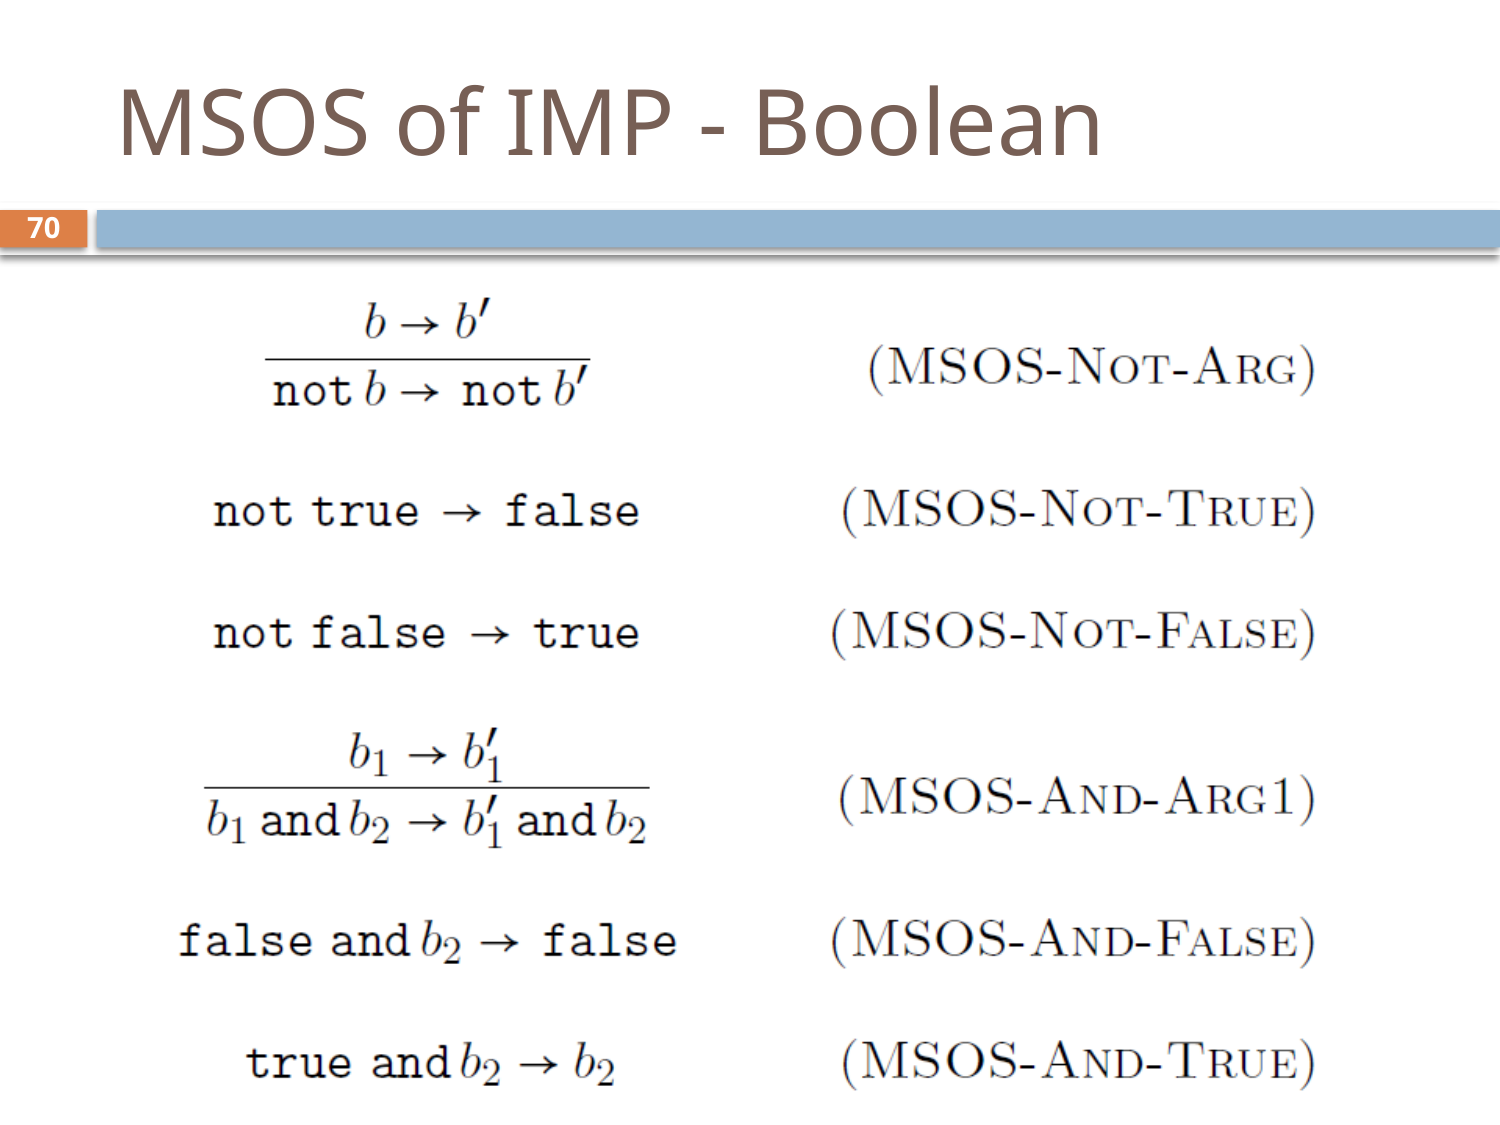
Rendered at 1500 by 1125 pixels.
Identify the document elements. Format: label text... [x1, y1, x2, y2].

slide_number 70 [0, 208, 88, 249]
title MSOS of IMP - Boolean [100, 37, 1438, 200]
picture [169, 287, 1330, 1101]
